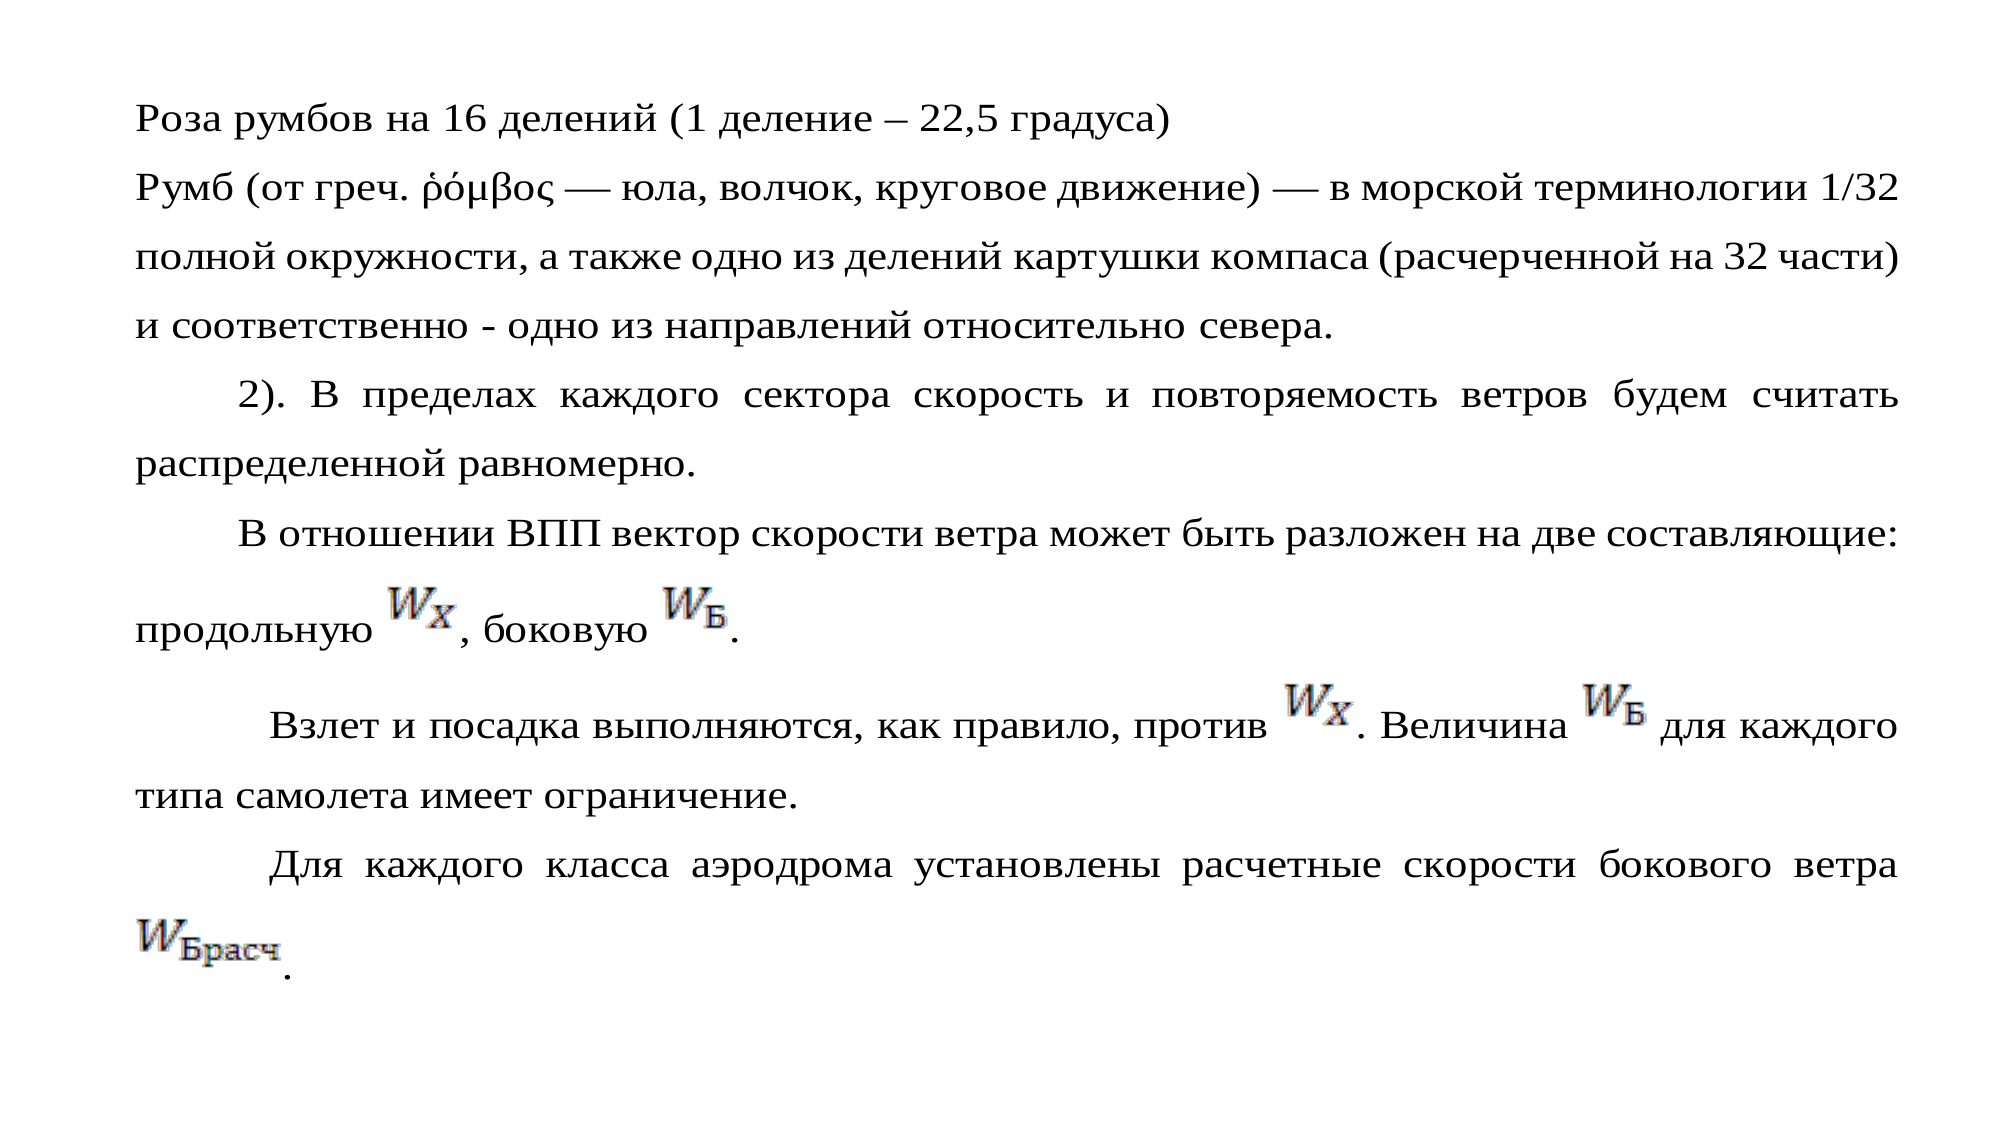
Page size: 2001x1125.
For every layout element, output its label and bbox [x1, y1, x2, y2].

picture [135, 94, 1900, 1012]
